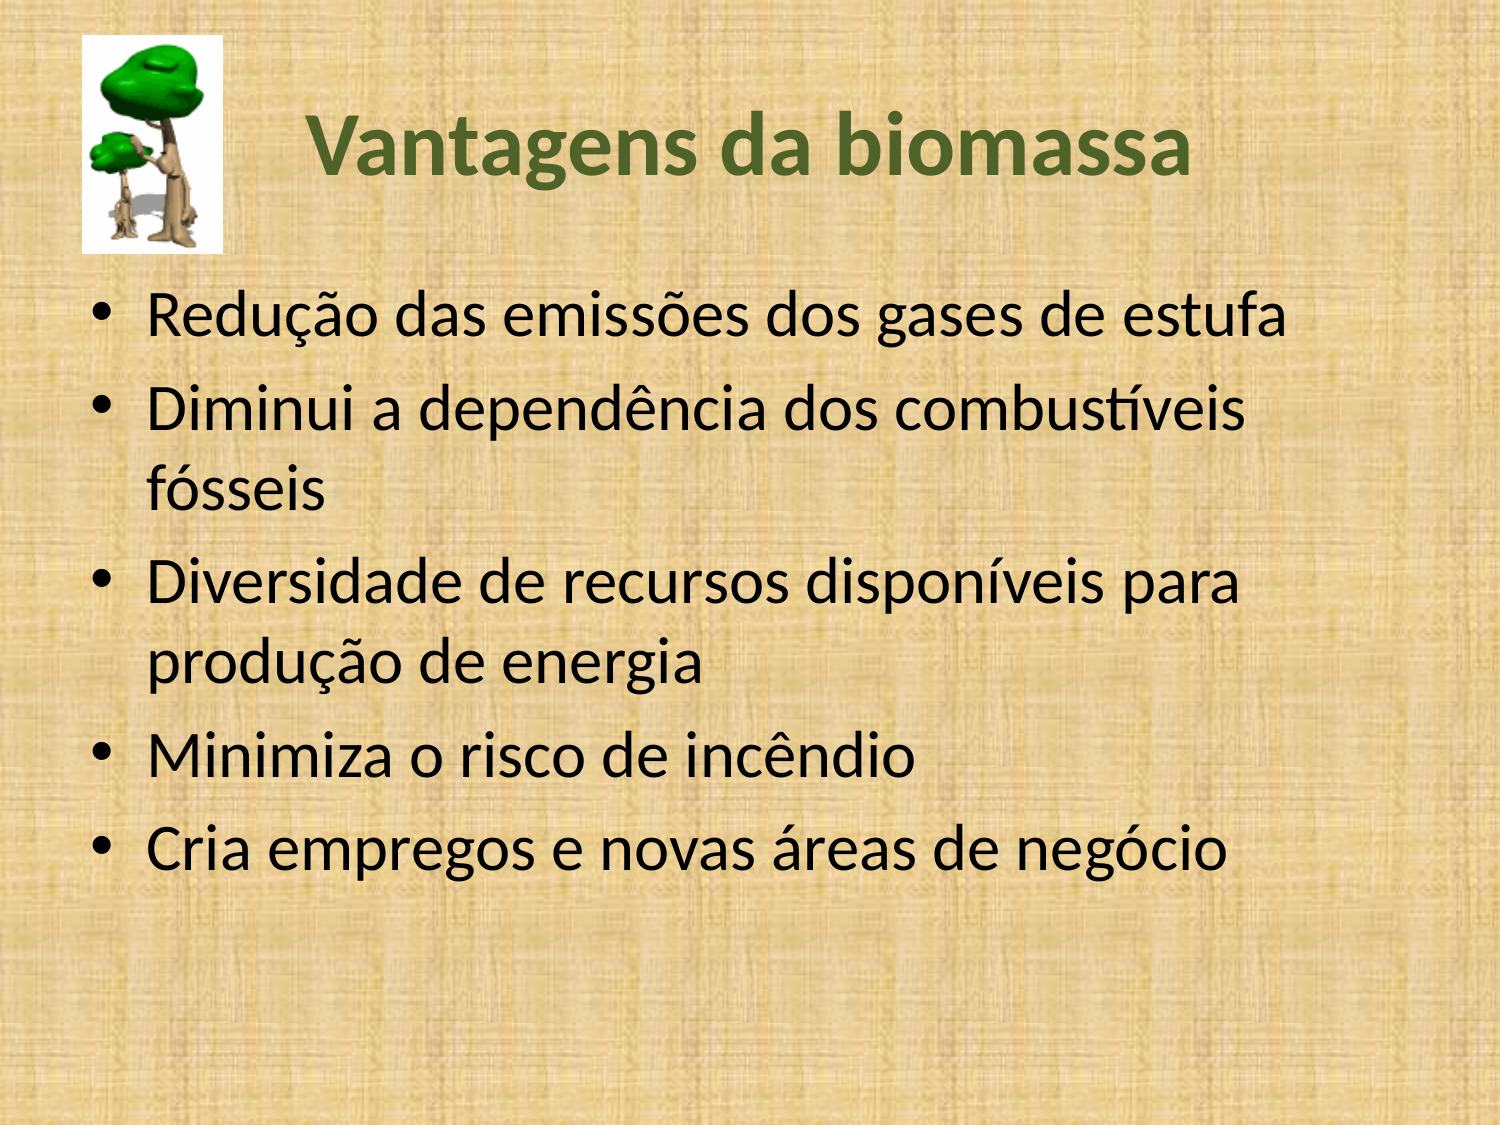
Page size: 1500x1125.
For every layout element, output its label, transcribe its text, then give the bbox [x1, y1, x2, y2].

list Redução das emissões dos gases de estufa Diminui a dependência dos combustíveis fósseis Diversidade de recursos disponíveis para produção de energia Minimiza o risco de incêndio Cria empregos e novas áreas de negócio [75, 262, 1425, 1005]
title Vantagens da biomassa [228, 45, 1425, 233]
picture [0, 0, 1500, 1125]
